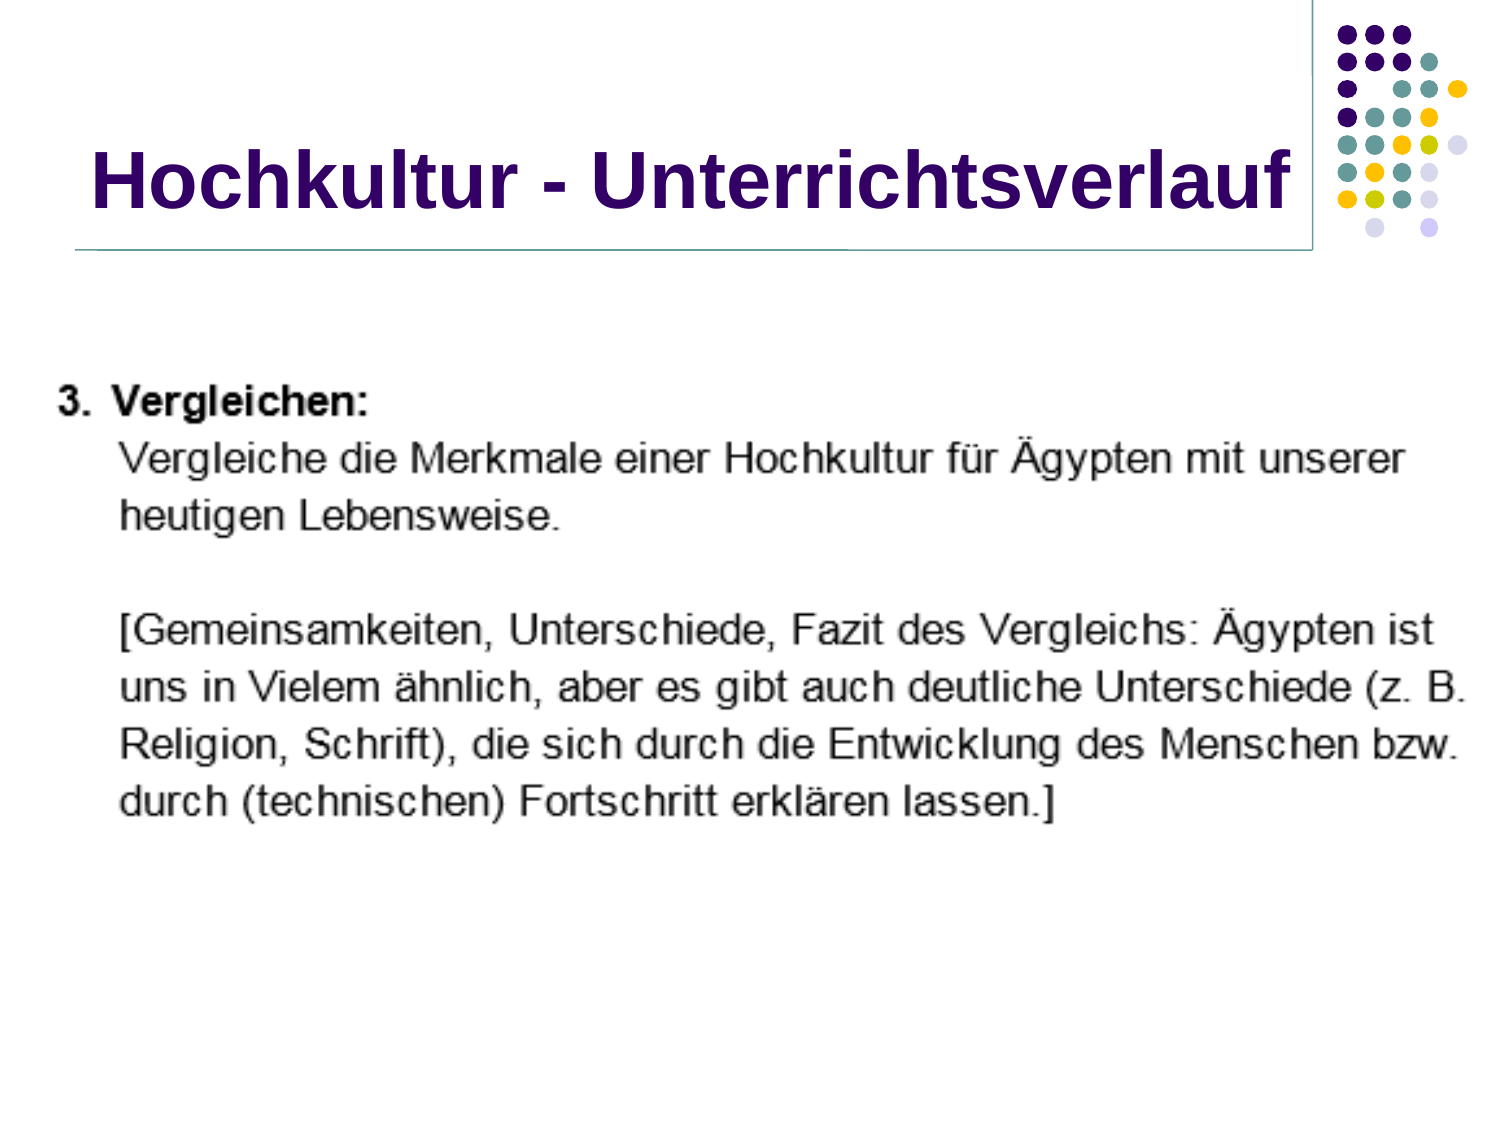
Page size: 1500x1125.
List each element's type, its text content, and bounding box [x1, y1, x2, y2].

title Hochkultur - Unterrichtsverlauf [75, 20, 1313, 233]
picture [42, 361, 1500, 866]
